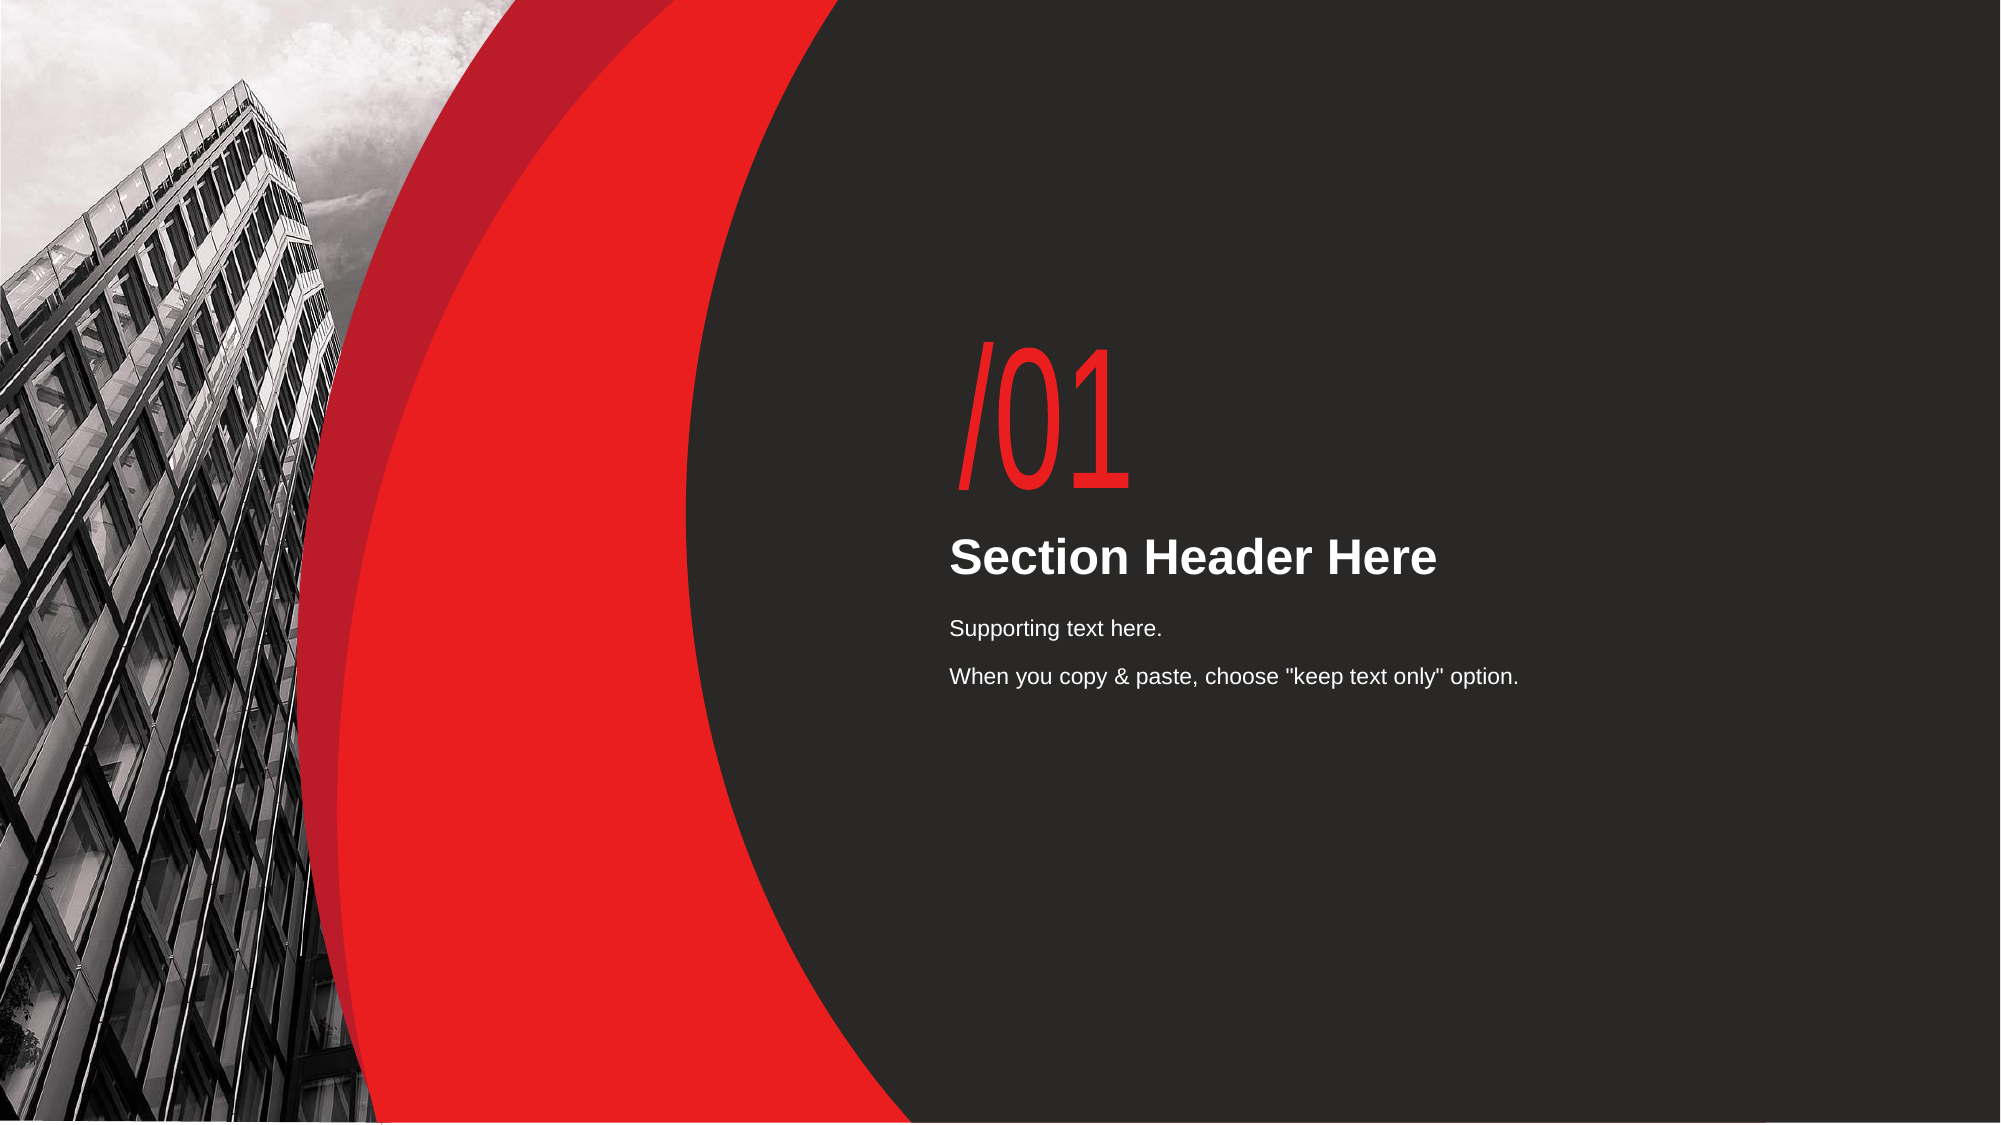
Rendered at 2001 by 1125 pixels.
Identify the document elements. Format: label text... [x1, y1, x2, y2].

list Supporting text here. When you copy & paste, choose "keep text only" option. [934, 605, 1824, 773]
title Section Header Here [934, 446, 1824, 594]
picture [0, 0, 514, 1123]
